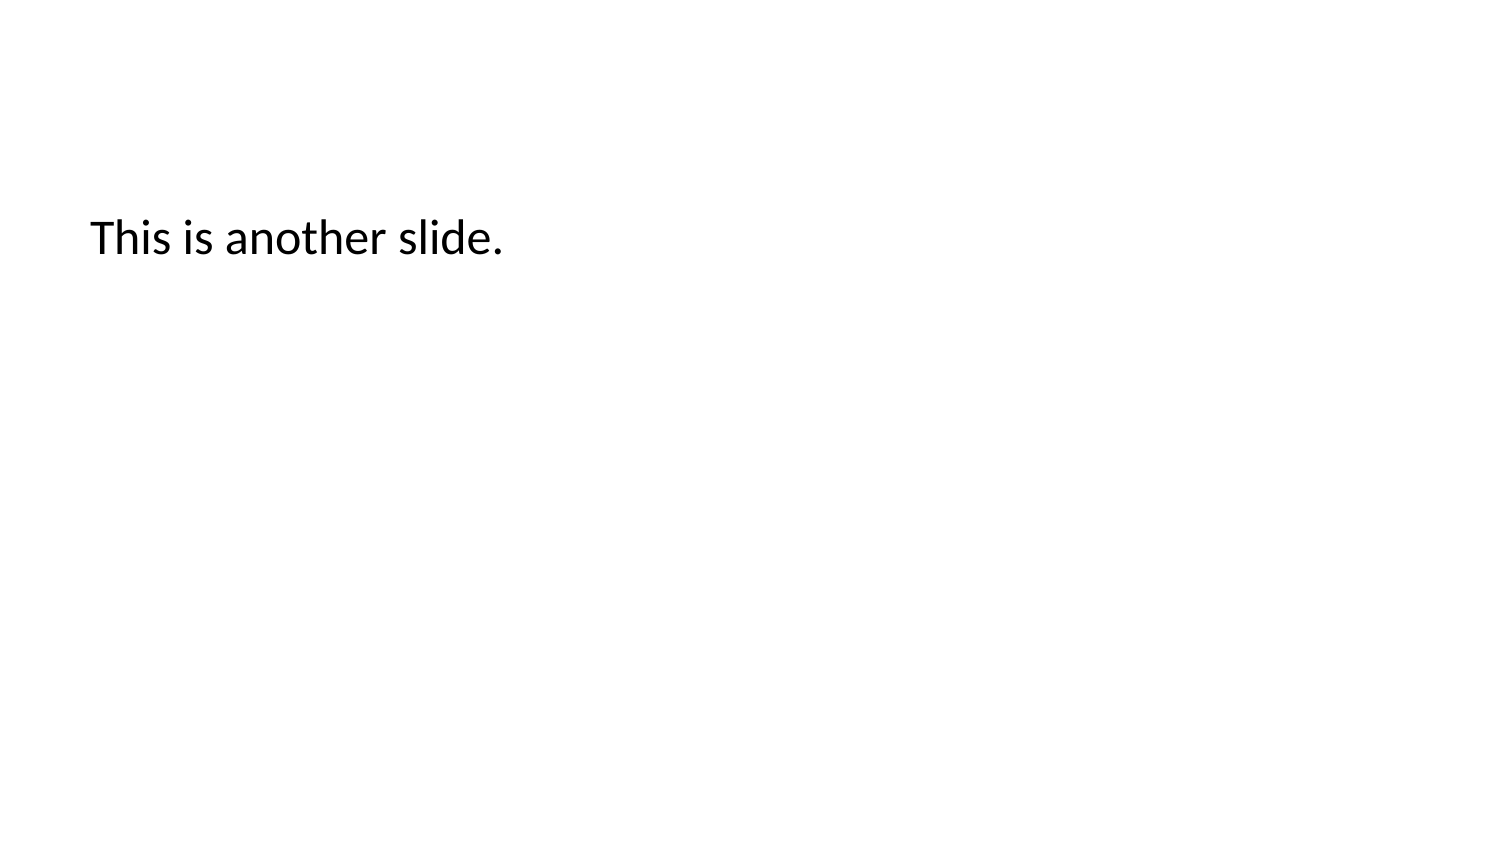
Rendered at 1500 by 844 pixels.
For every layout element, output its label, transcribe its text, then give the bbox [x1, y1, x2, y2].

list This is another slide. [75, 196, 1425, 754]
